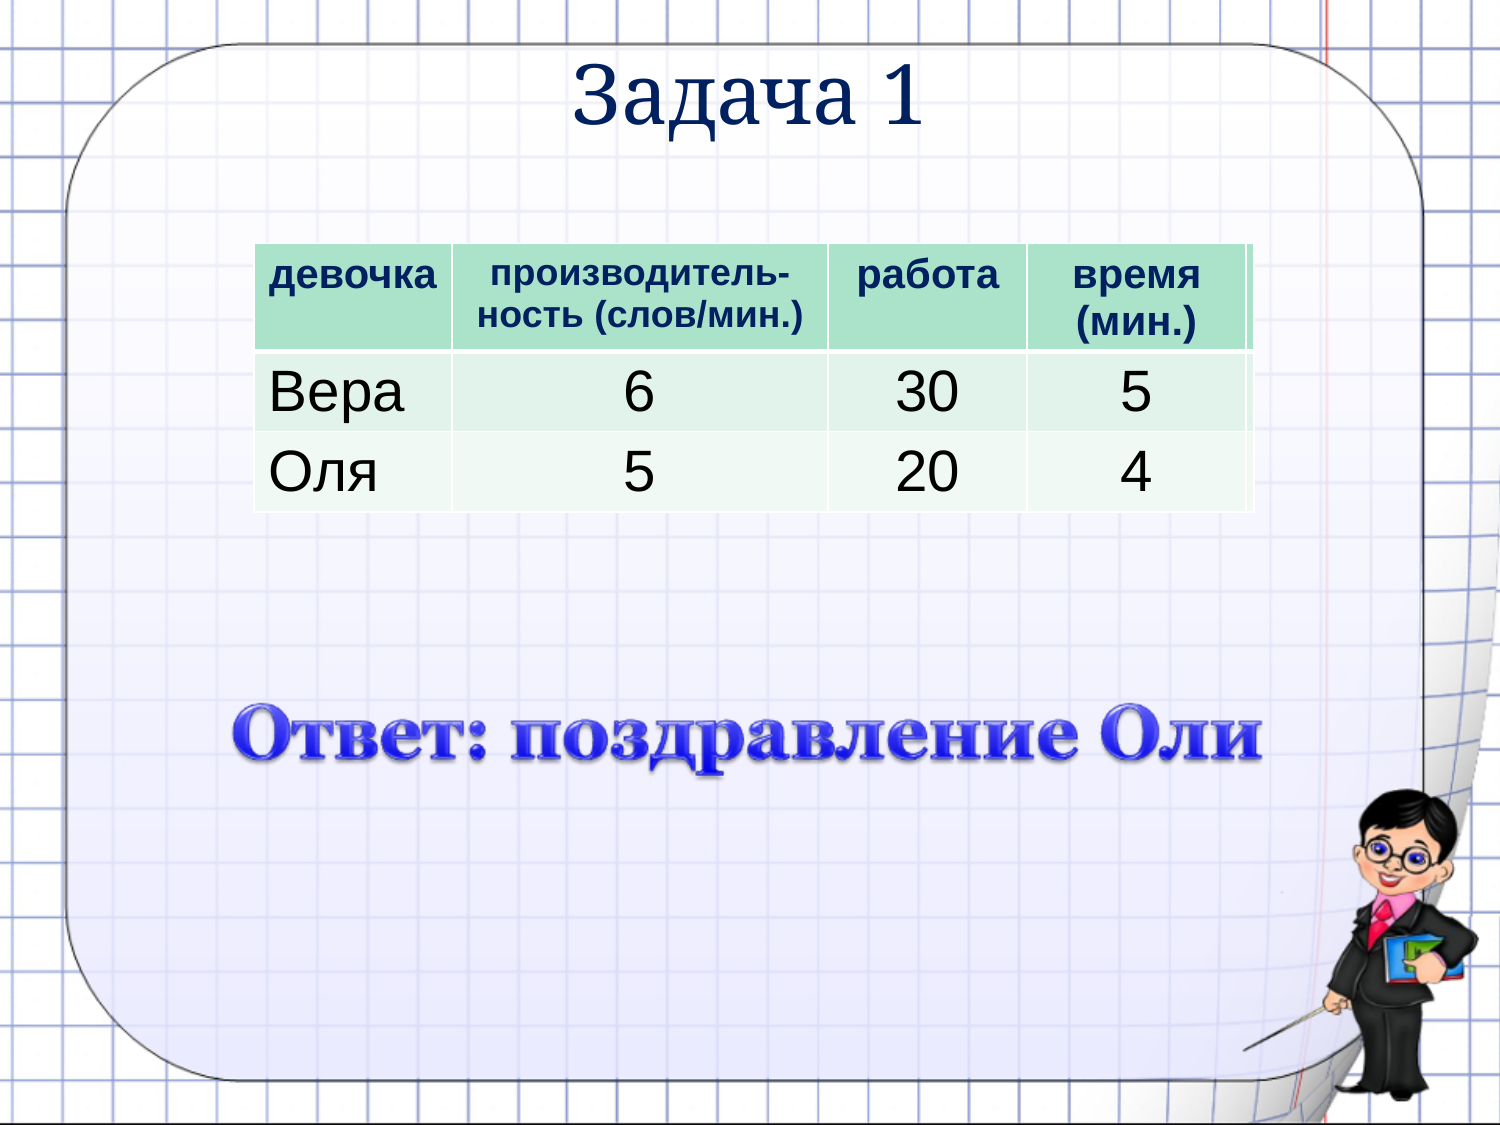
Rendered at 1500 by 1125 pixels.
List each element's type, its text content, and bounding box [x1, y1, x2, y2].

title Задача 1 [75, 44, 1425, 149]
table_cell Вера [255, 354, 451, 431]
table_cell Оля [255, 432, 451, 511]
picture [0, 0, 1500, 1125]
table_cell 20 [829, 432, 1026, 511]
table_cell 6 [453, 354, 827, 431]
table_cell ? [1247, 354, 1253, 431]
table_cell ? [1247, 432, 1253, 511]
table_header девочка [255, 244, 451, 349]
table_cell 4 [1028, 432, 1245, 511]
table_header производитель-ность (слов/мин.) [453, 244, 827, 349]
table_header время (мин.) [1028, 244, 1245, 349]
table_cell 30 [829, 354, 1026, 431]
table_cell 5 [1028, 354, 1245, 431]
table_cell 5 [453, 432, 827, 511]
table_header работа [829, 244, 1026, 349]
table_header время (мин.) [1247, 244, 1253, 349]
